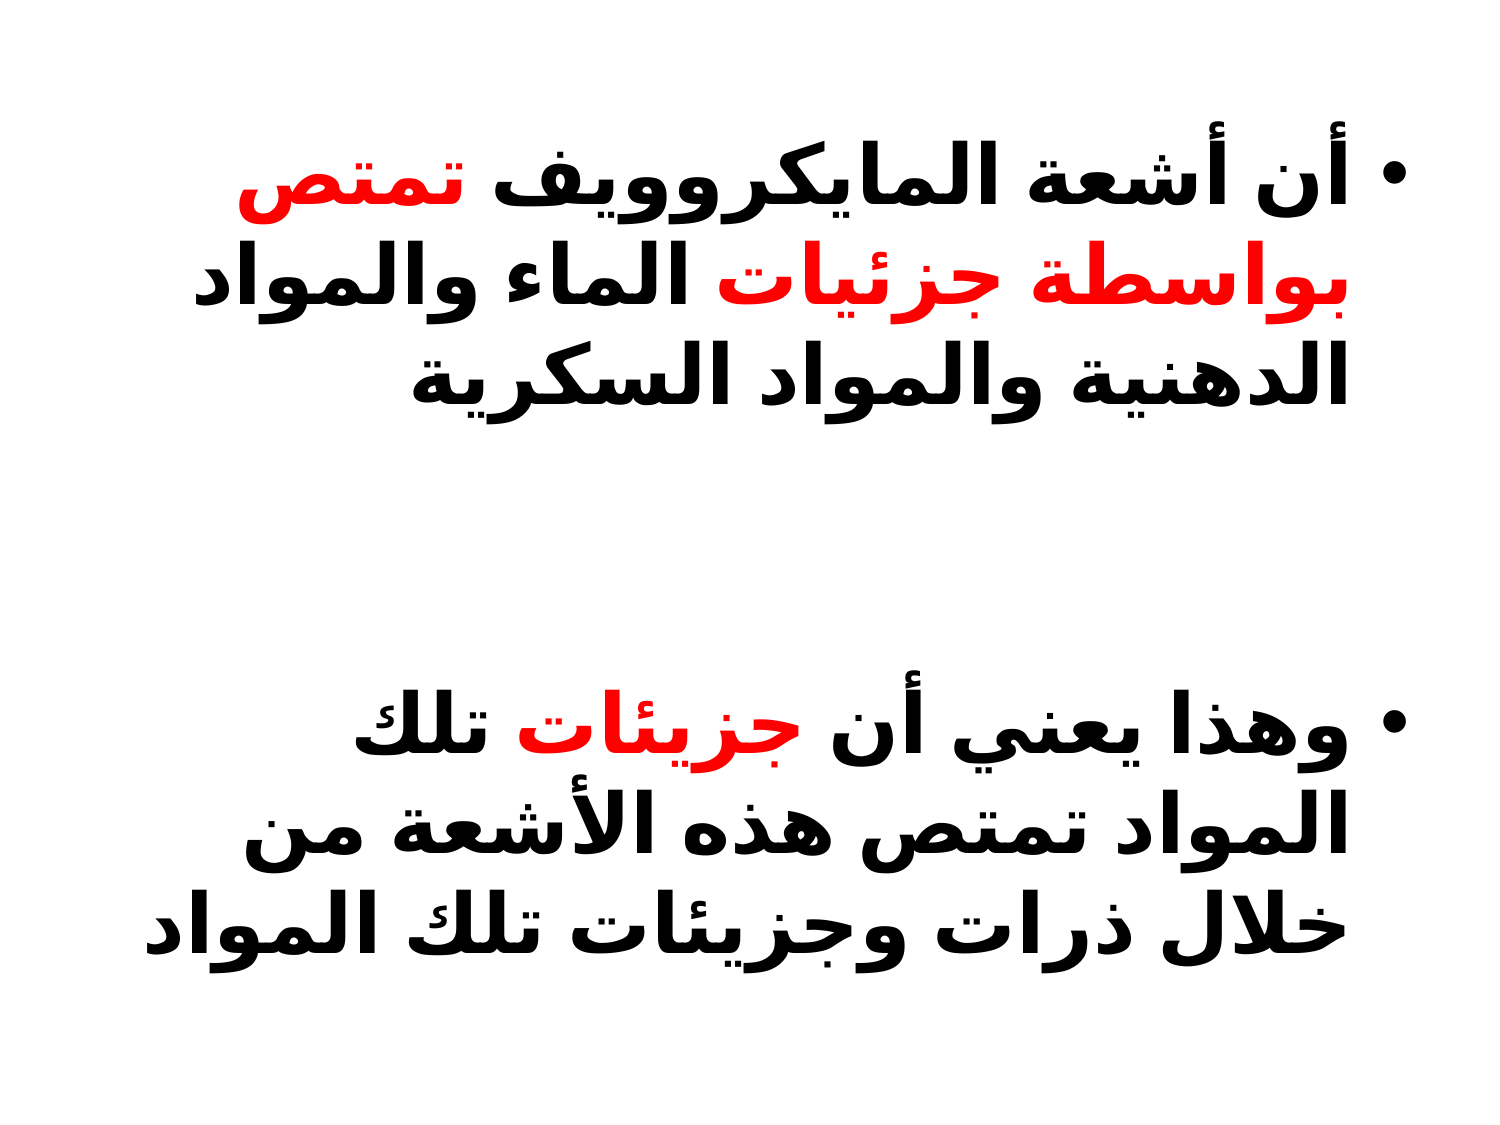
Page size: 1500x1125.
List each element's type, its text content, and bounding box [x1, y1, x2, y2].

list أن أشعة المايكروويف تمتص بواسطة جزئيات الماء والمواد الدهنية والمواد السكرية وهذا يعني أن جزيئات تلك المواد تمتص هذه الأشعة من خلال ذرات وجزيئات تلك المواد [75, 113, 1425, 1005]
